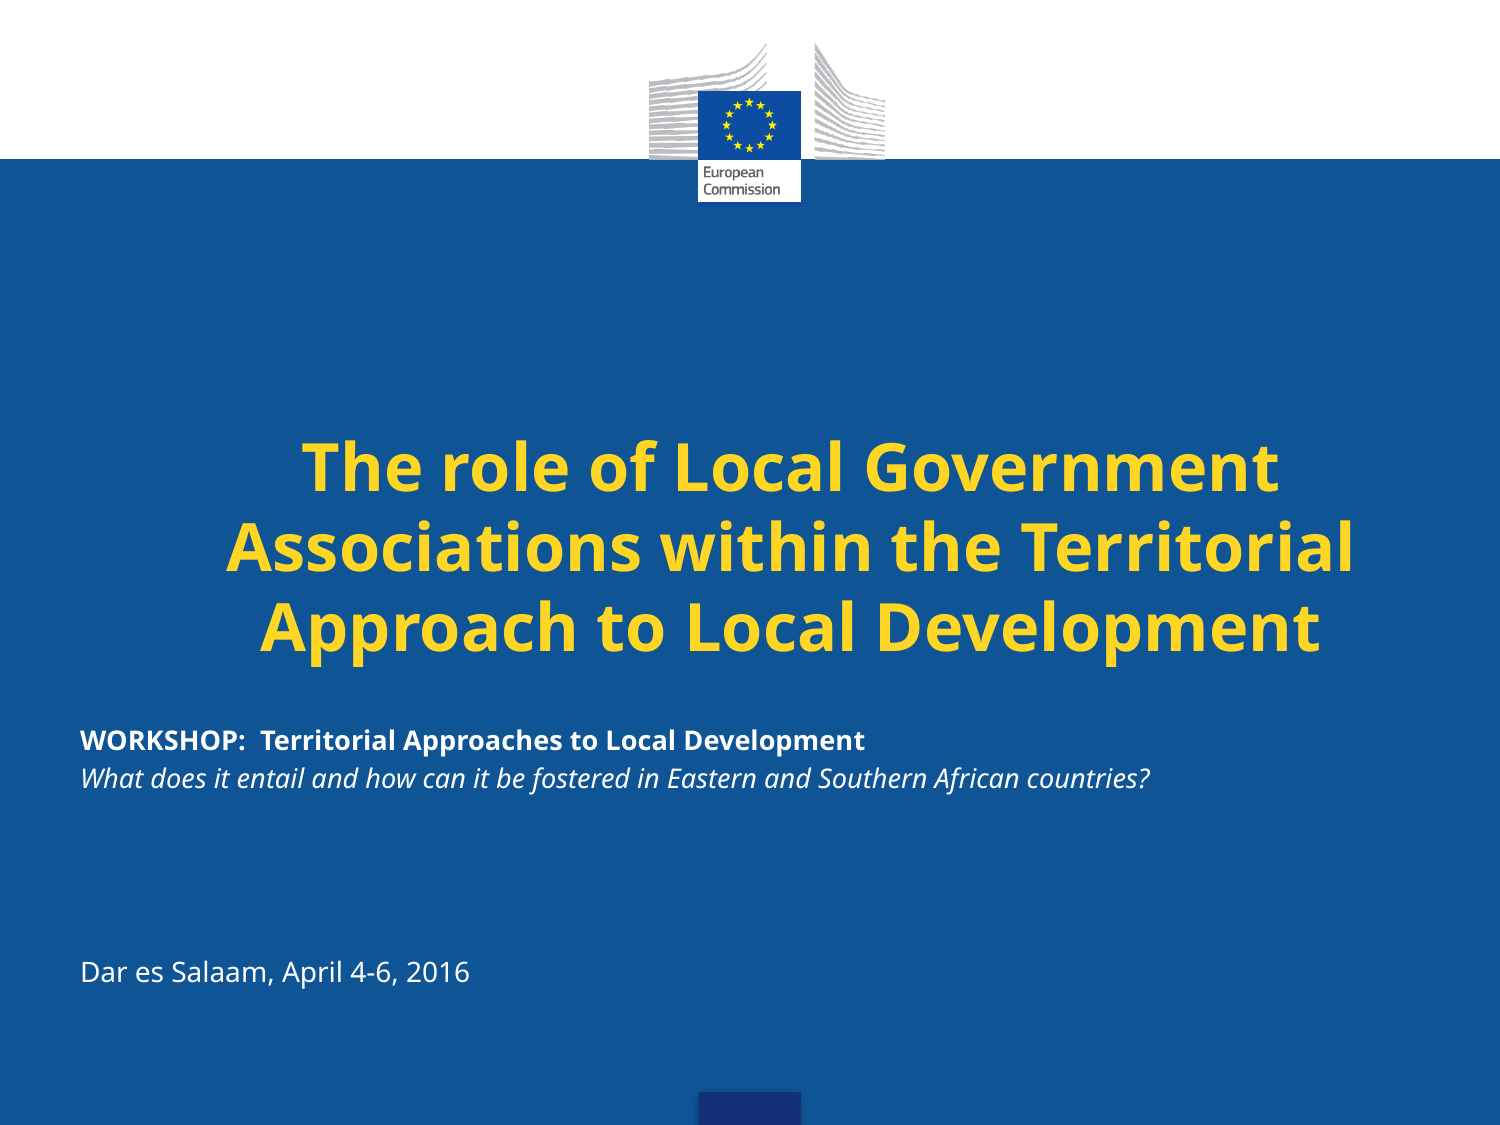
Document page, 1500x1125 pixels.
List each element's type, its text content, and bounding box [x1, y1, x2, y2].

title The role of Local Government Associations within the Territorial Approach to Local Development [100, 420, 1483, 669]
subtitle WORKSHOP: Territorial Approaches to Local Development What does it entail and how can it be fostered in Eastern and Southern African countries? Dar es Salaam, April 4-6, 2016 [64, 716, 1453, 1000]
